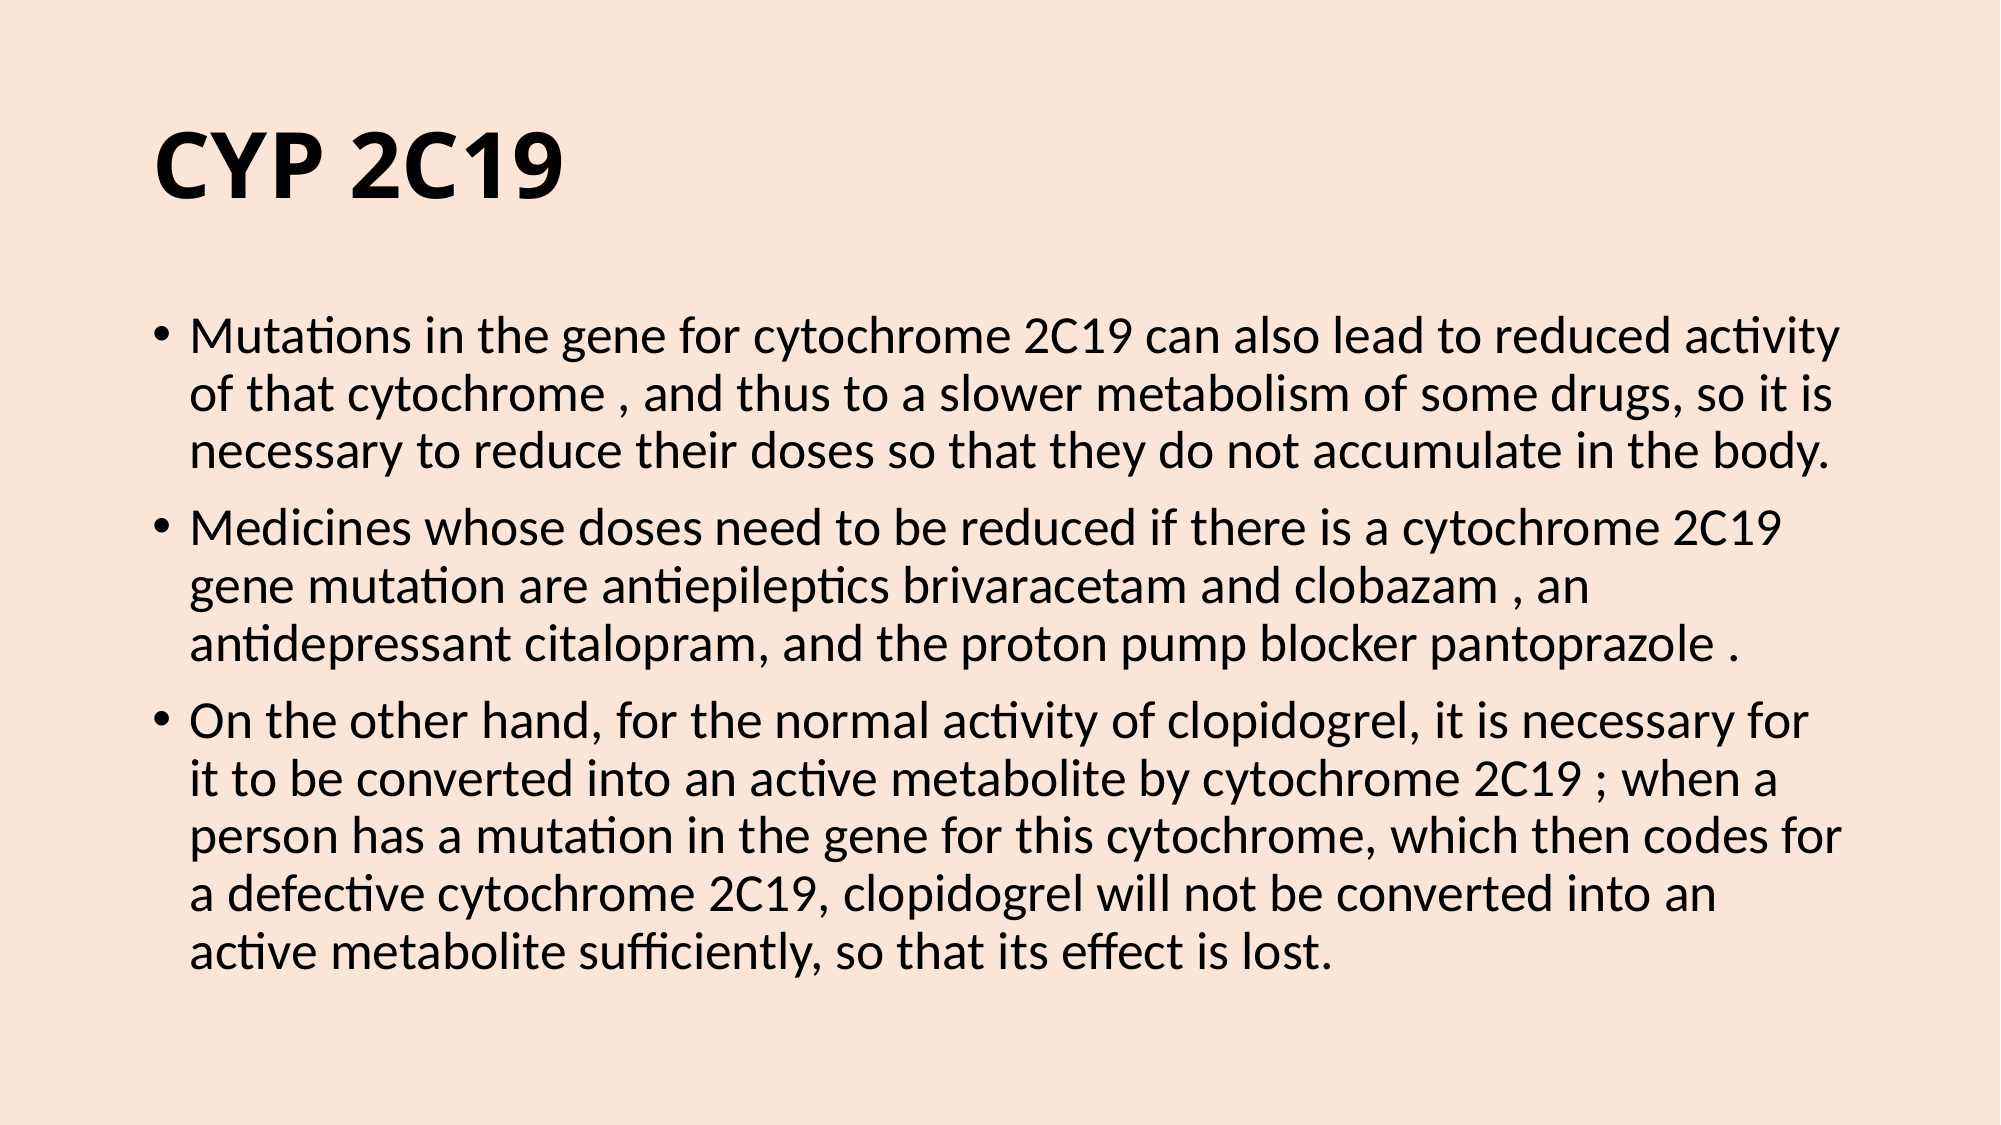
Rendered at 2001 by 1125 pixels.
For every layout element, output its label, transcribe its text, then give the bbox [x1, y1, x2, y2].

title CYP 2C19 [137, 59, 1863, 278]
list Mutations in the gene for cytochrome 2C19 can also lead to reduced activity of that cytochrome , and thus to a slower metabolism of some drugs, so it is necessary to reduce their doses so that they do not accumulate in the body. Medicines whose doses need to be reduced if there is a cytochrome 2C19 gene mutation are antiepileptics brivaracetam and clobazam , an antidepressant citalopram, and the proton pump blocker pantoprazole . On the other hand, for the normal activity of clopidogrel, it is necessary for it to be converted into an active metabolite by cytochrome 2C19 ; when a person has a mutation in the gene for this cytochrome, which then codes for a defective cytochrome 2C19, clopidogrel will not be converted into an active metabolite sufficiently, so that its effect is lost. [137, 299, 1863, 1014]
